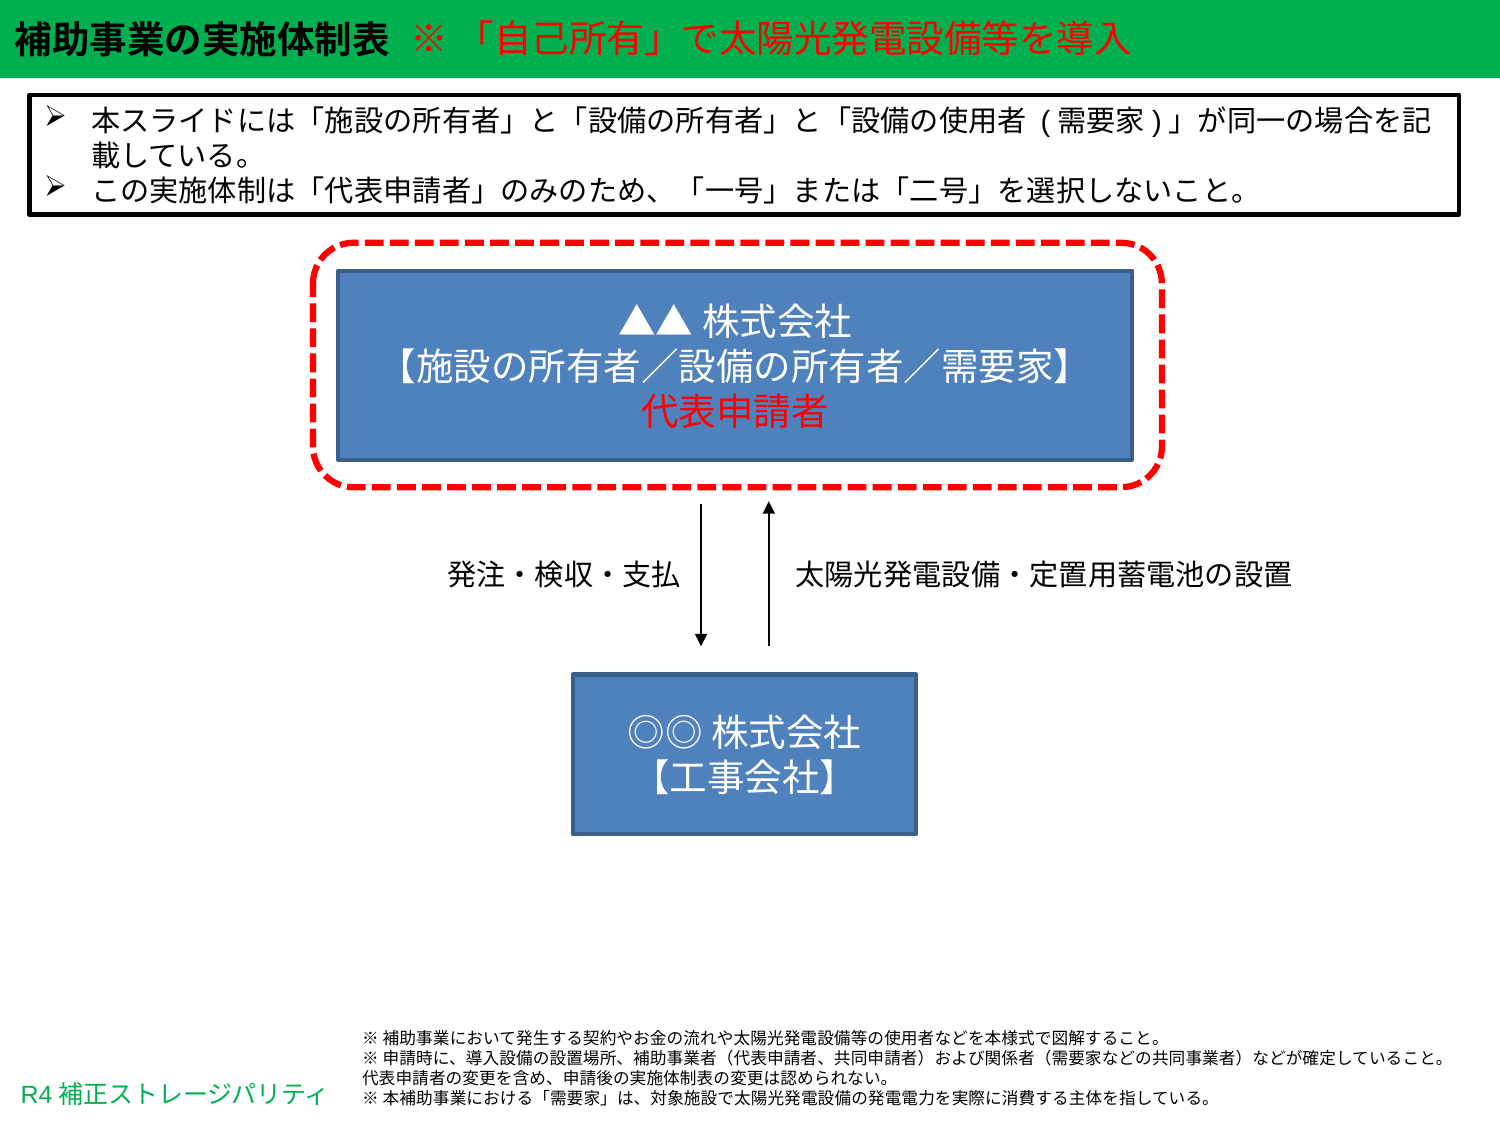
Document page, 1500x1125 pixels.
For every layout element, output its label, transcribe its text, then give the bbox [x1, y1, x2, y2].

text_box 太陽光発電設備・定置用蓄電池の設置 [780, 548, 1317, 599]
text_box 本スライドには「施設の所有者」と「設備の所有者」と「設備の使用者 (需要家)」が同一の場合を記載している。 この実施体制は「代表申請者」のみのため、「一号」または「二号」を選択しないこと。 [27, 93, 1461, 217]
text_box [310, 240, 1165, 490]
text_box ※「自己所有」で太陽光発電設備等を導入 [395, 7, 1470, 68]
text_box ◎◎株式会社 【工事会社】 [571, 672, 918, 836]
text_box 発注・検収・支払 [432, 548, 696, 599]
text_box 発注・検収・支払 [706, 548, 713, 599]
